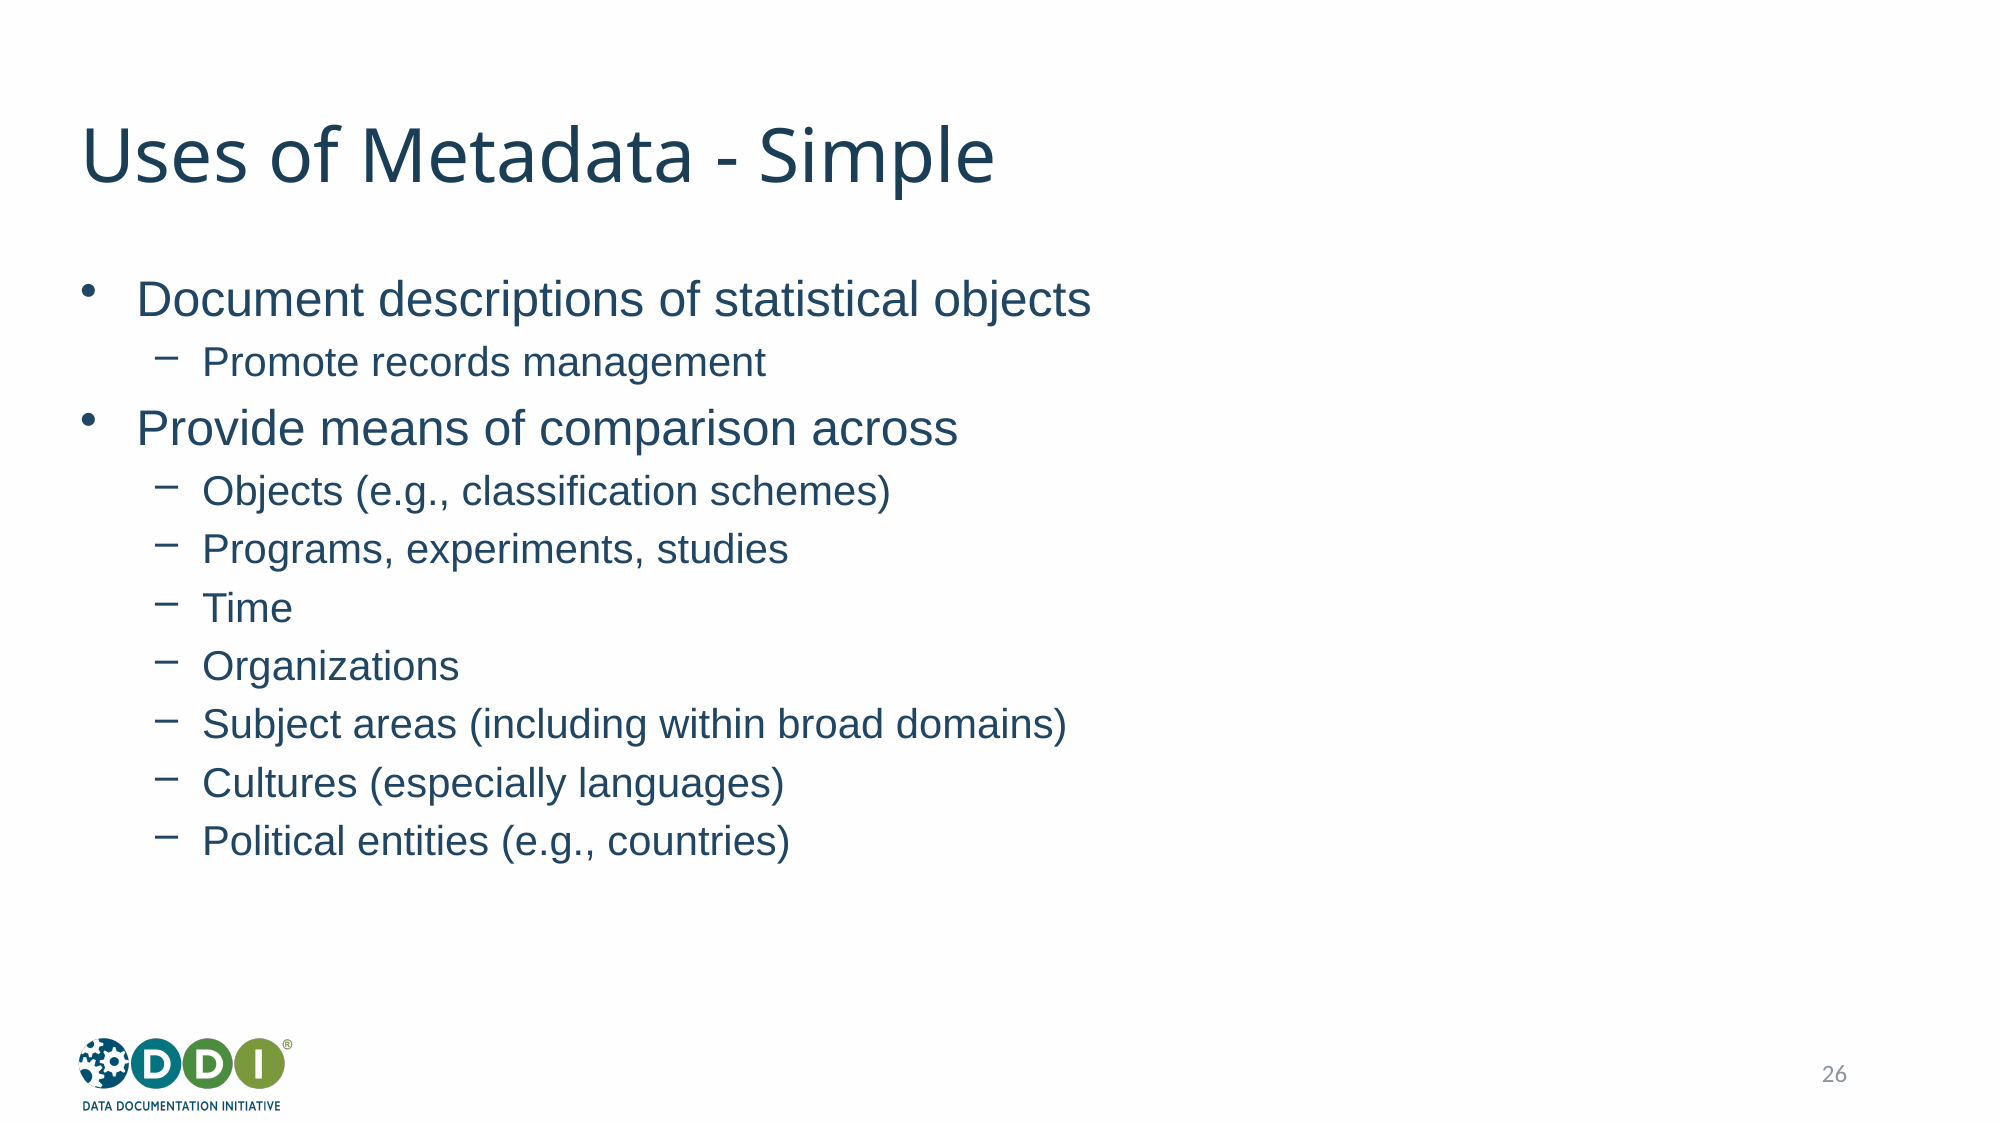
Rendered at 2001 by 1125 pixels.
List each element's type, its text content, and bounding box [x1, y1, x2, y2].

title Uses of Metadata - Simple [65, 59, 1916, 247]
list Document descriptions of statistical objects Promote records management Provide means of comparison across Objects (e.g., classification schemes) Programs, experiments, studies Time Organizations Subject areas (including within broad domains) Cultures (especially languages) Political entities (e.g., countries) [65, 259, 1916, 1019]
picture [65, 1032, 305, 1115]
slide_number 26 [1412, 1042, 1863, 1103]
